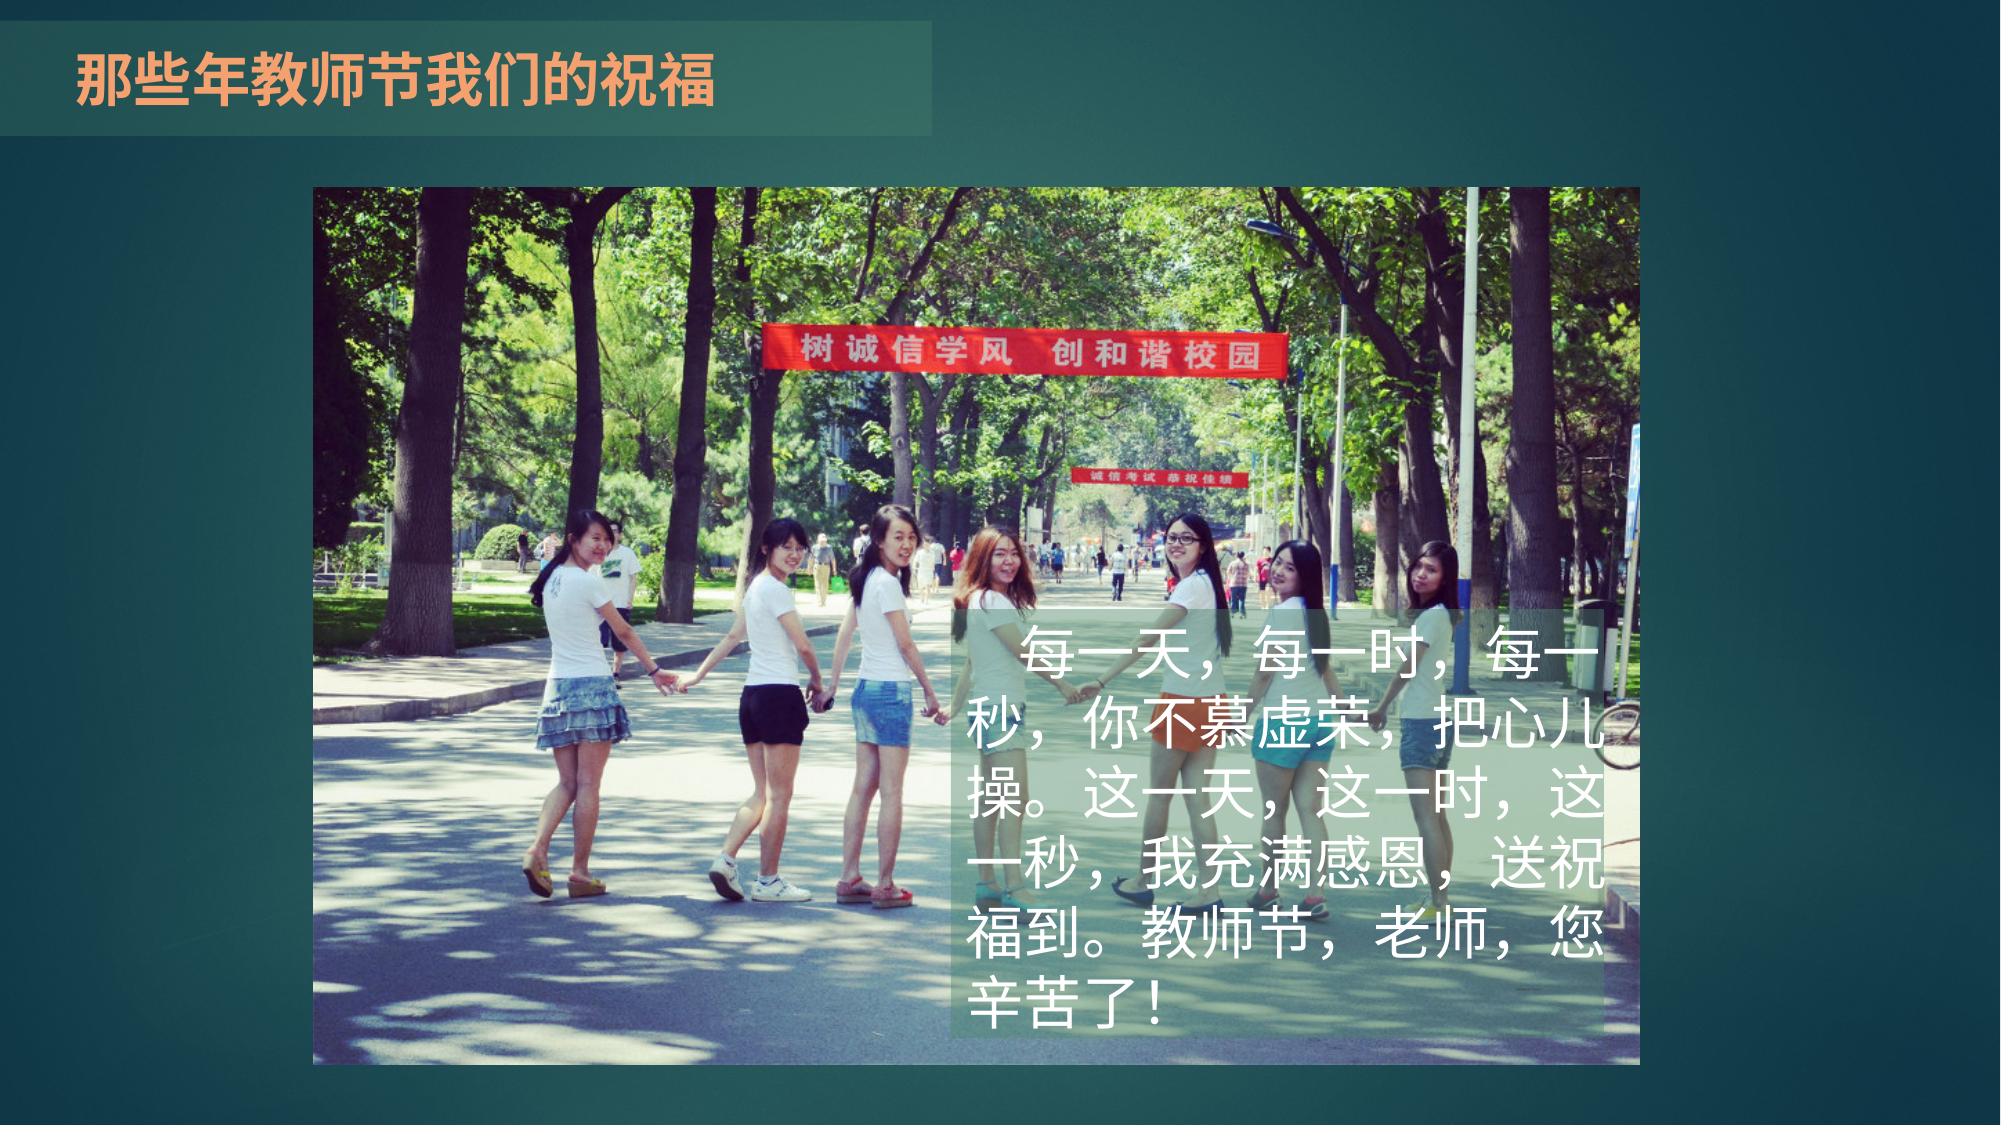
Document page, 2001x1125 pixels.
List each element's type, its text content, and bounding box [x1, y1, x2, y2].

text_box [0, 19, 934, 138]
picture [313, 186, 1640, 1066]
text_box 那些年教师节我们的祝福 [60, 35, 732, 121]
